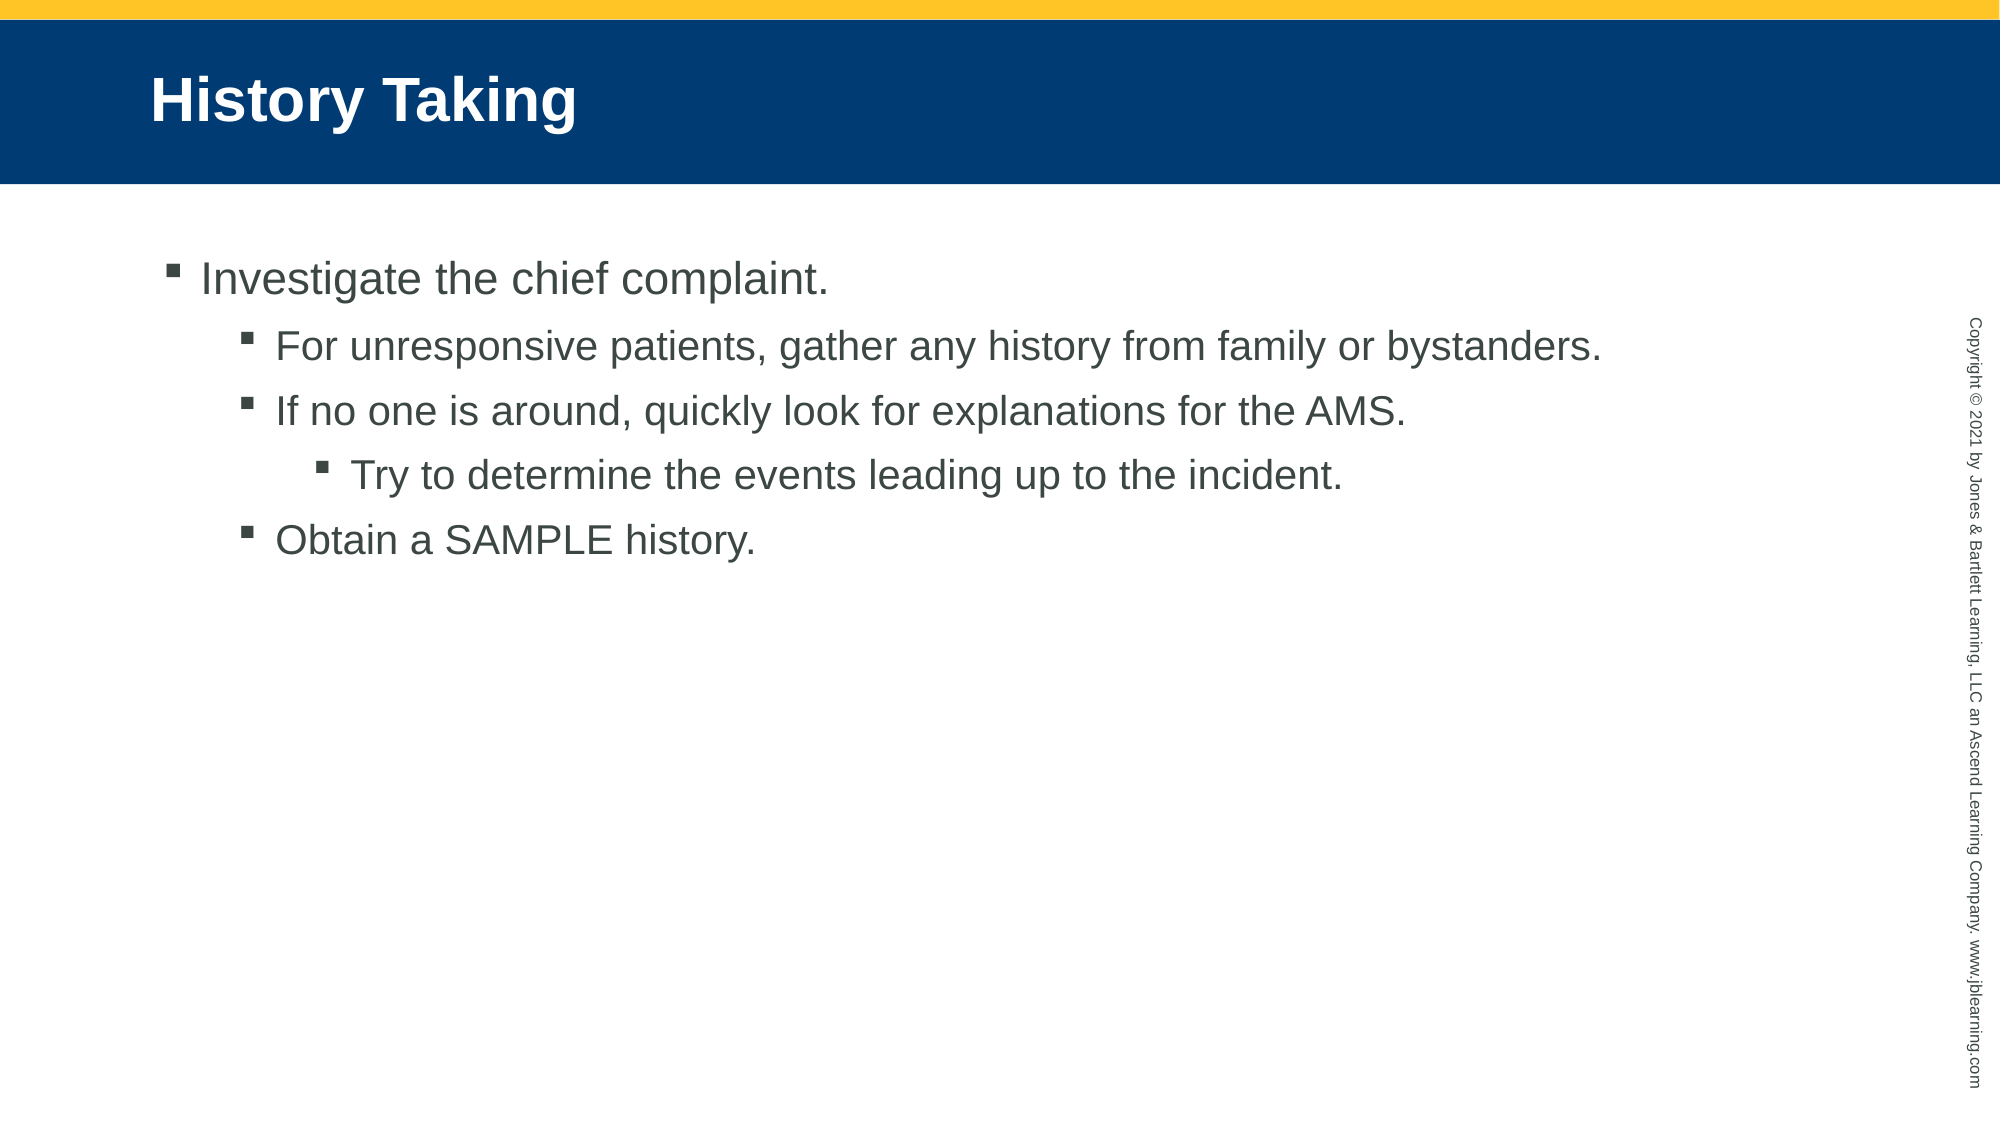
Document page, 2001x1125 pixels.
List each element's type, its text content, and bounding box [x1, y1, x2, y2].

title History Taking [0, 19, 2000, 185]
list Investigate the chief complaint. For unresponsive patients, gather any history from family or bystanders. If no one is around, quickly look for explanations for the AMS. Try to determine the events leading up to the incident. Obtain a SAMPLE history. [147, 241, 1882, 1030]
